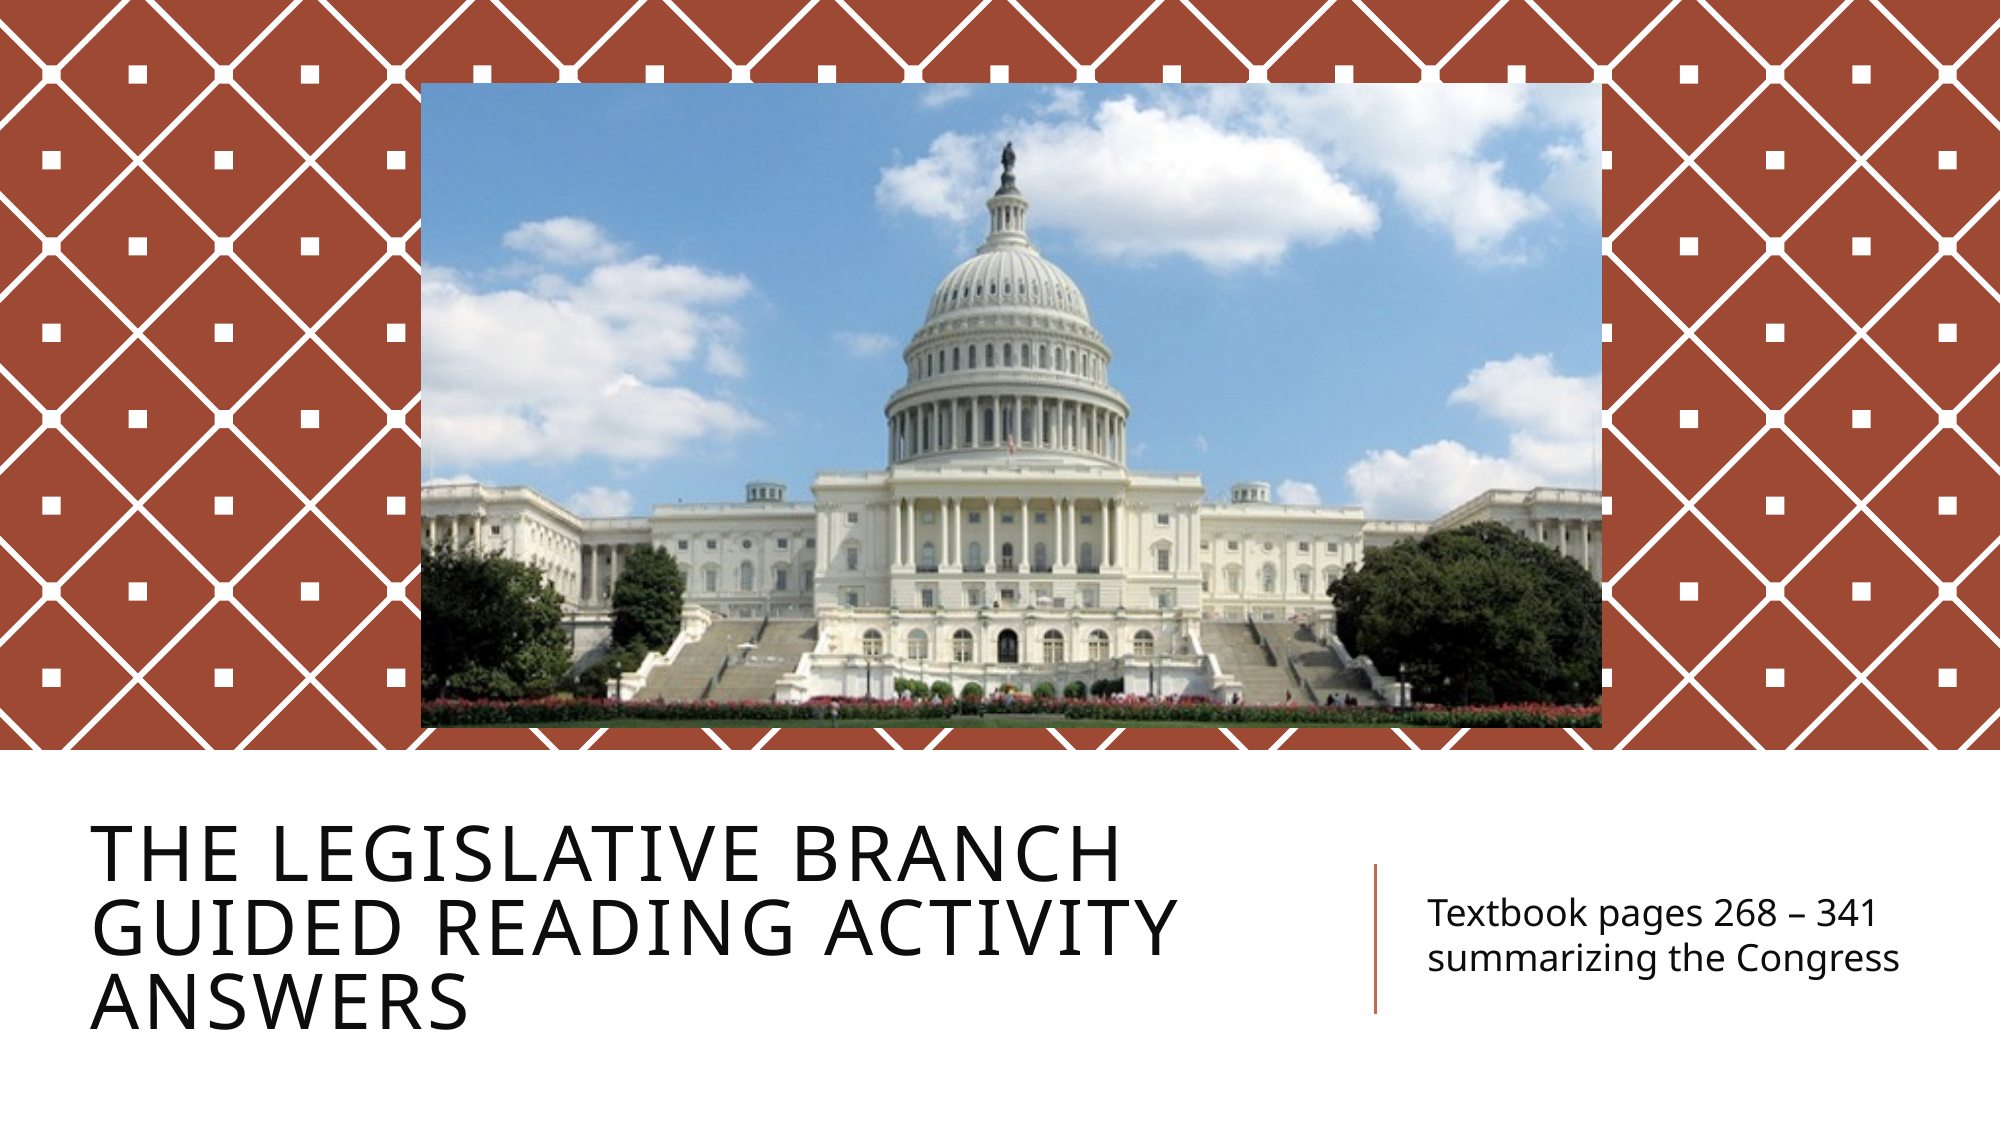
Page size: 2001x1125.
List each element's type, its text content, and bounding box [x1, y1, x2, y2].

subtitle Textbook pages 268 – 341 summarizing the Congress [1412, 813, 1938, 1054]
title The legislative branch guided reading activity answers [75, 813, 1350, 1054]
picture [421, 83, 1603, 728]
